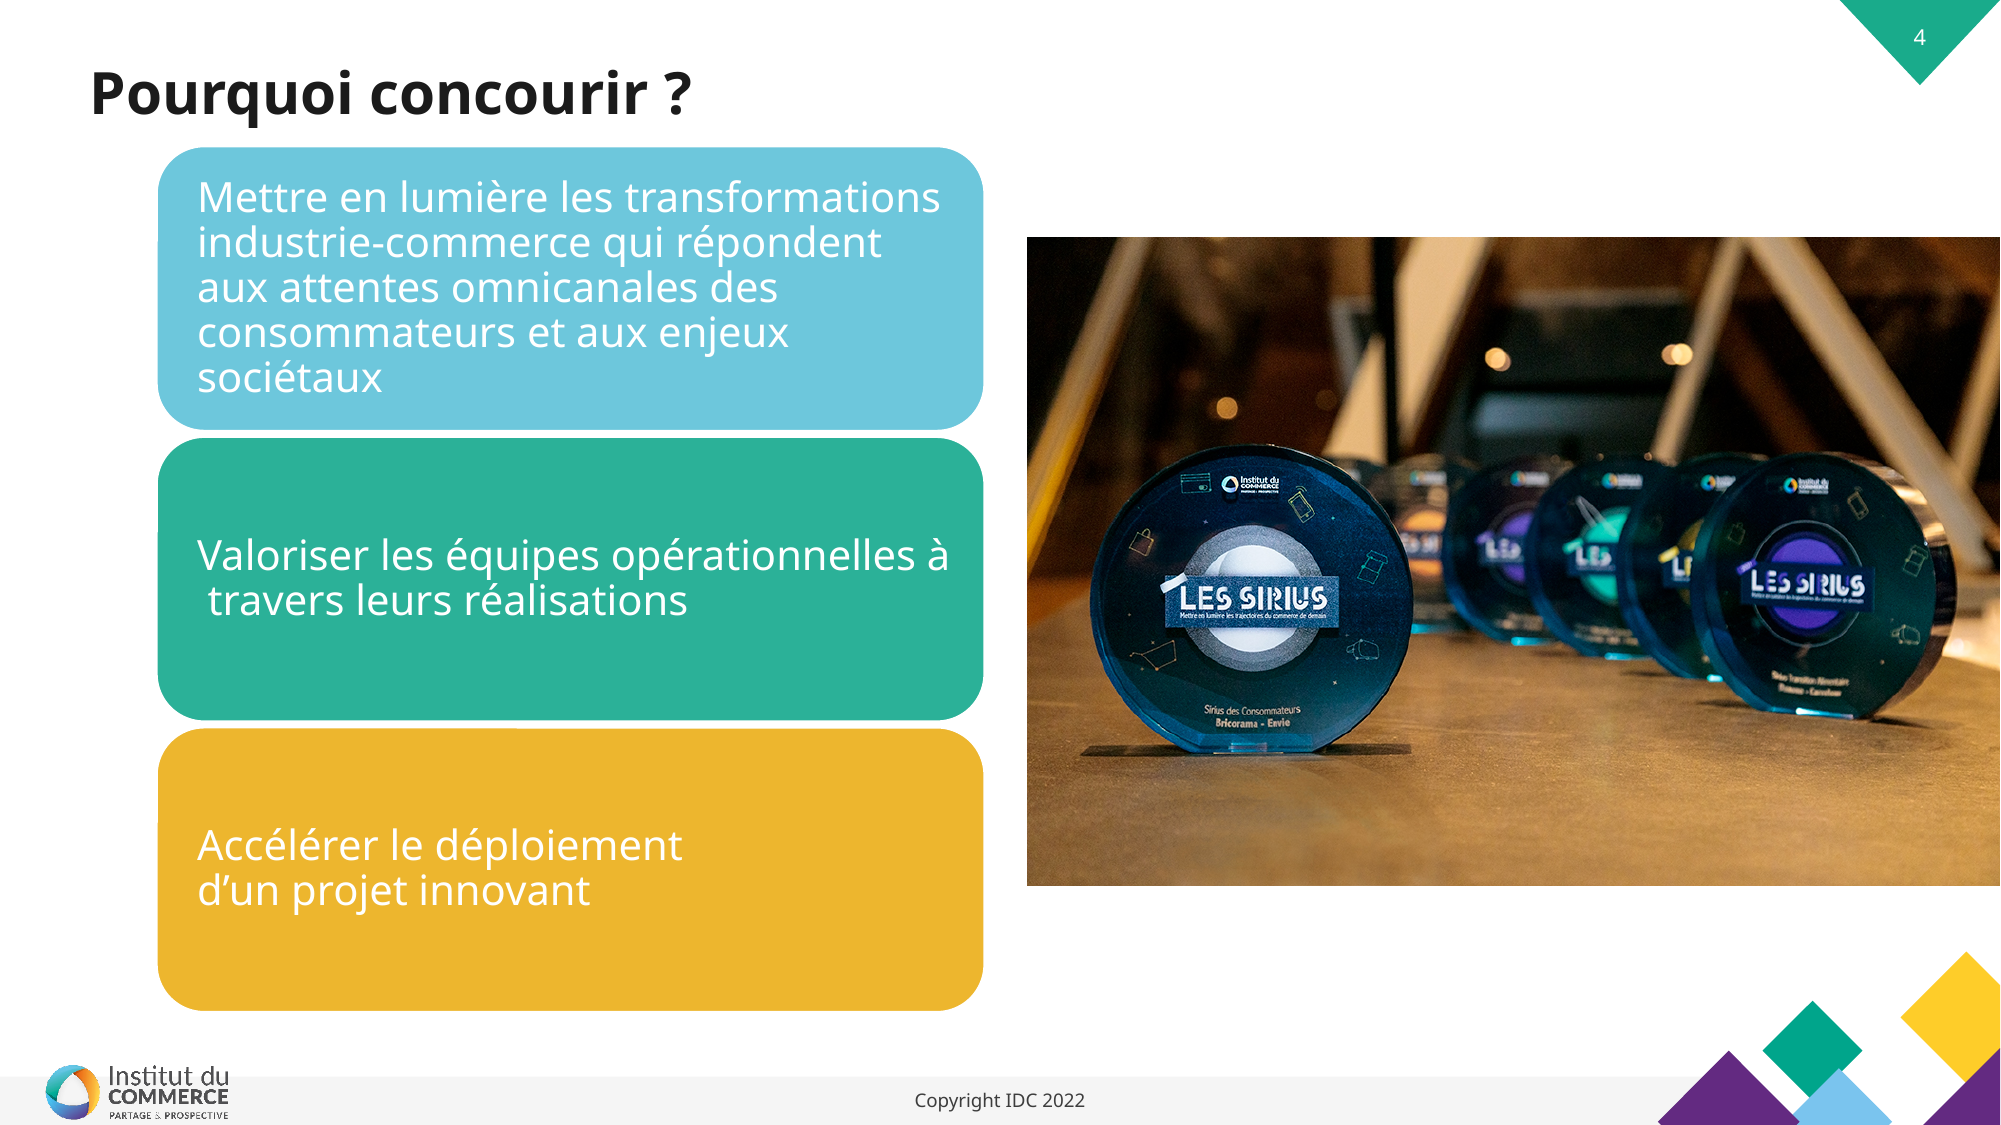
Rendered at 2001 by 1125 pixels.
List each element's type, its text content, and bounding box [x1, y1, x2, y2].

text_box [156, 145, 985, 1013]
picture [1027, 237, 2000, 886]
title Pourquoi concourir ? [89, 45, 1919, 146]
picture [35, 1065, 238, 1125]
